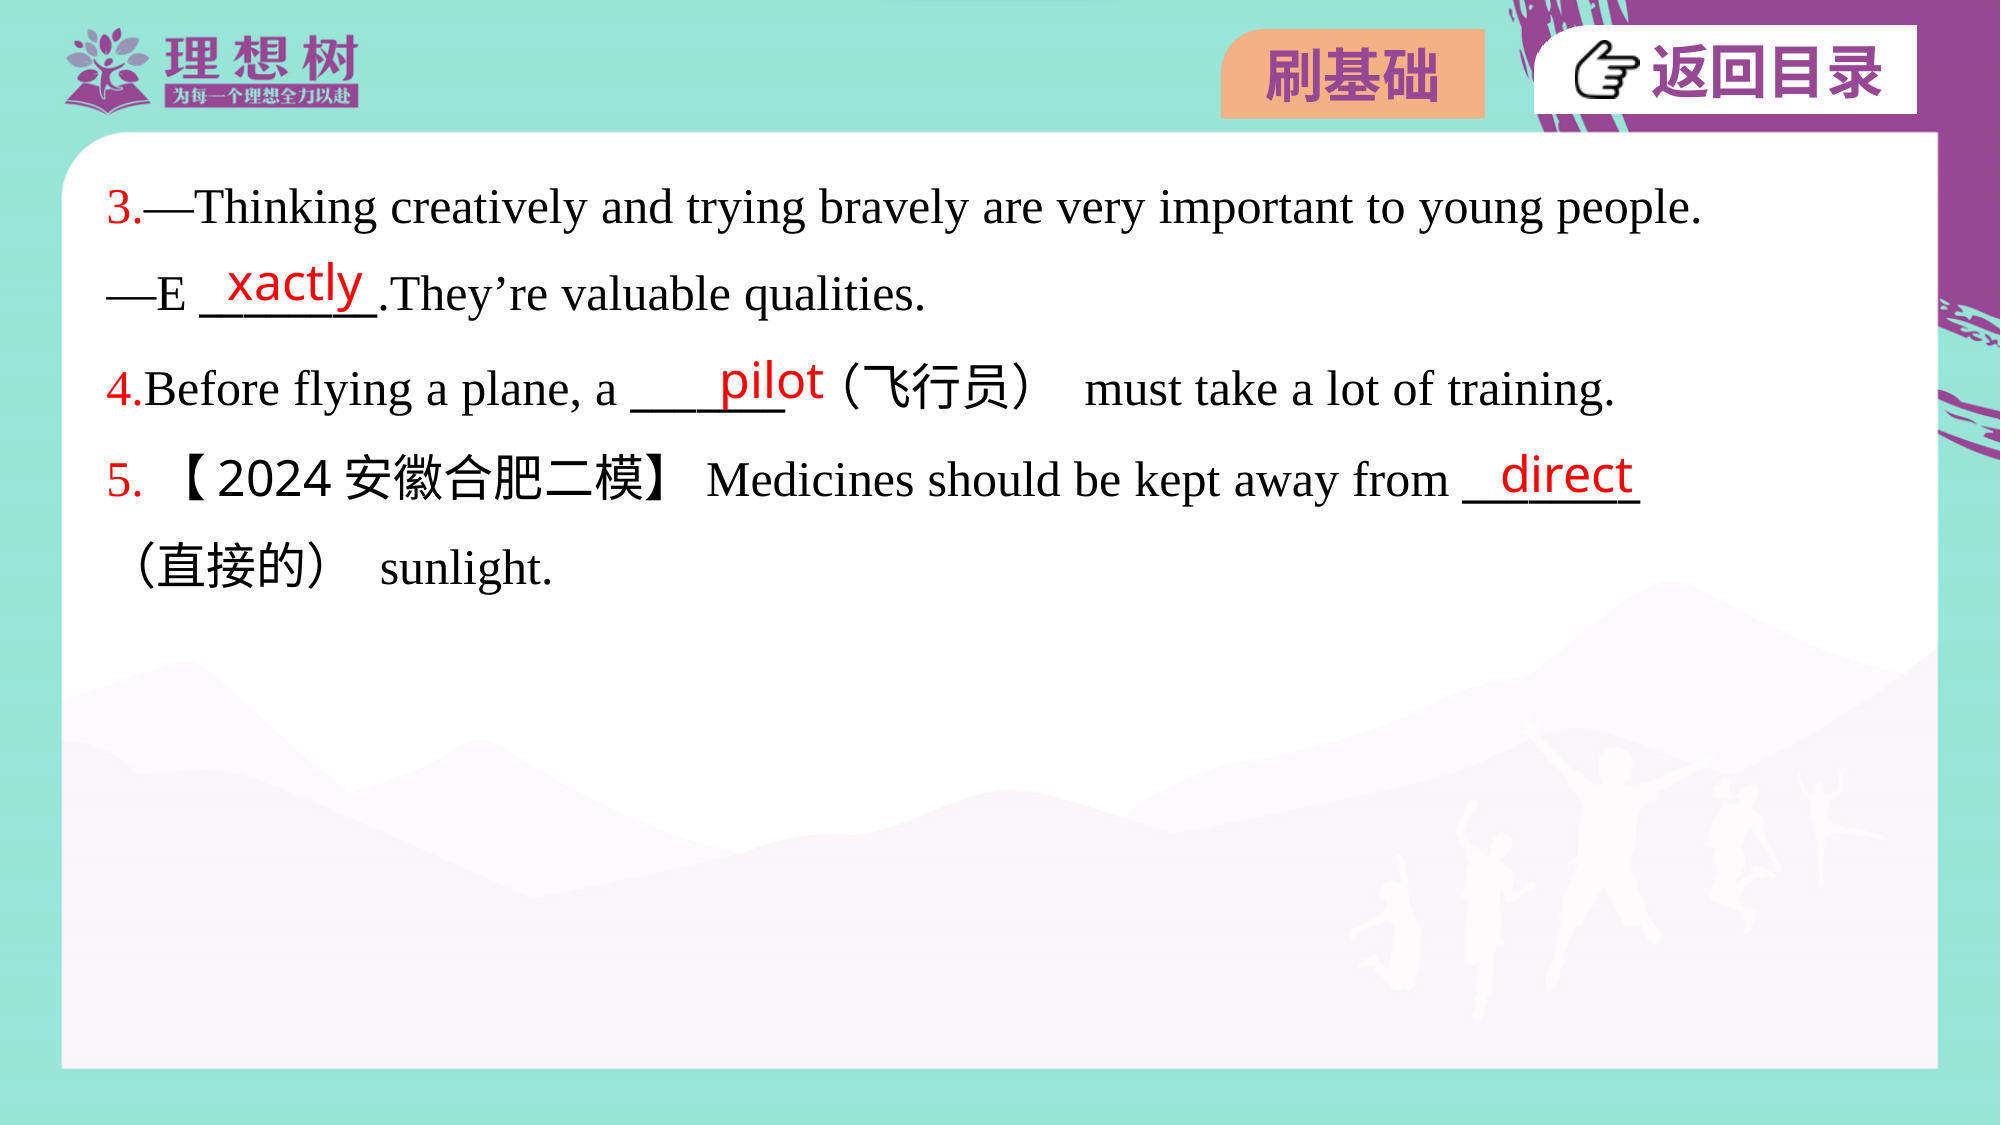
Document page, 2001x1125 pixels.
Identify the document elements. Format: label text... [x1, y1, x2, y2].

text_box xactly [202, 223, 389, 301]
text_box 3.—Thinking creatively and trying bravely are very important to young people. —E ________.They’re valuable qualities. [106, 141, 1895, 312]
picture [0, 0, 2000, 1125]
text_box 4.Before flying a plane, a _______ （飞行员） must take a lot of training. 5.【2024安徽合肥二模】Medicines should be kept away from ________ （直接的） sunlight. [106, 323, 1895, 585]
text_box pilot [691, 316, 853, 398]
text_box direct [1473, 410, 1660, 492]
